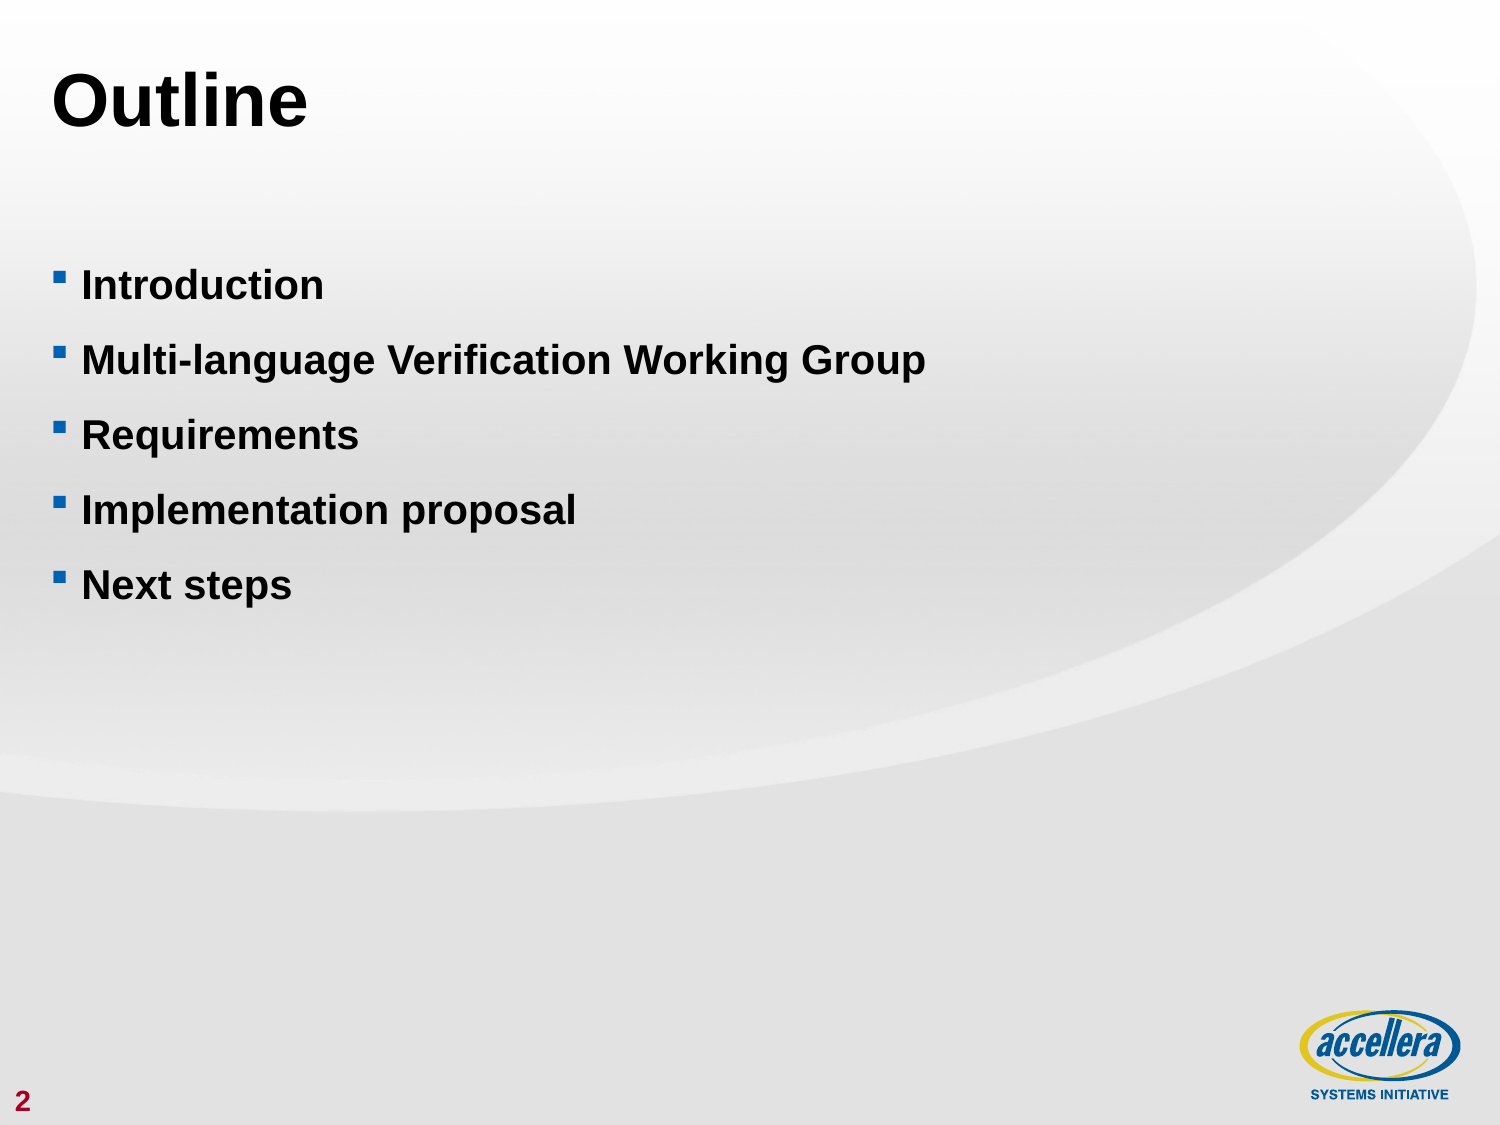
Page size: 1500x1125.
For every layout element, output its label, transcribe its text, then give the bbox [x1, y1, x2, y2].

list Introduction Multi-language Verification Working Group Requirements Implementation proposal Next steps [49, 174, 1449, 1063]
picture [0, 0, 1500, 1125]
title Outline [51, 51, 1451, 151]
text_box 2 [0, 1074, 450, 1125]
